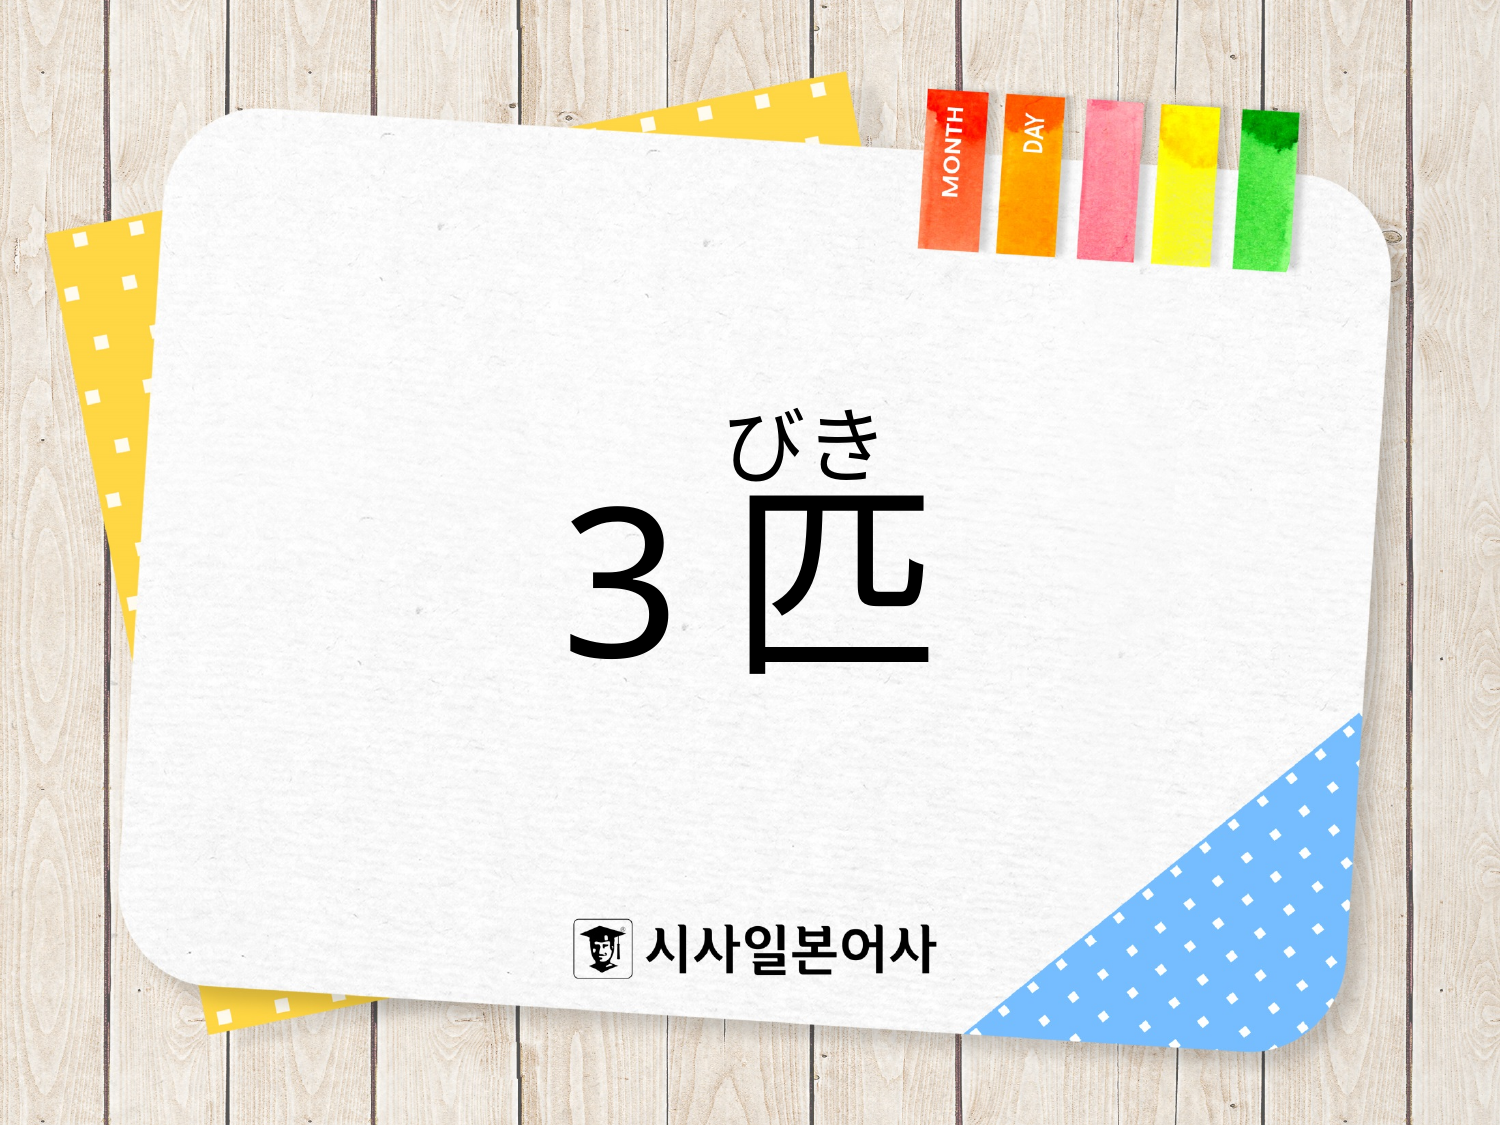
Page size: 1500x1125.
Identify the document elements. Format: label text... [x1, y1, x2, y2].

picture [0, 0, 1500, 1125]
text_box びき [707, 385, 904, 501]
title 3匹 [75, 338, 1425, 811]
